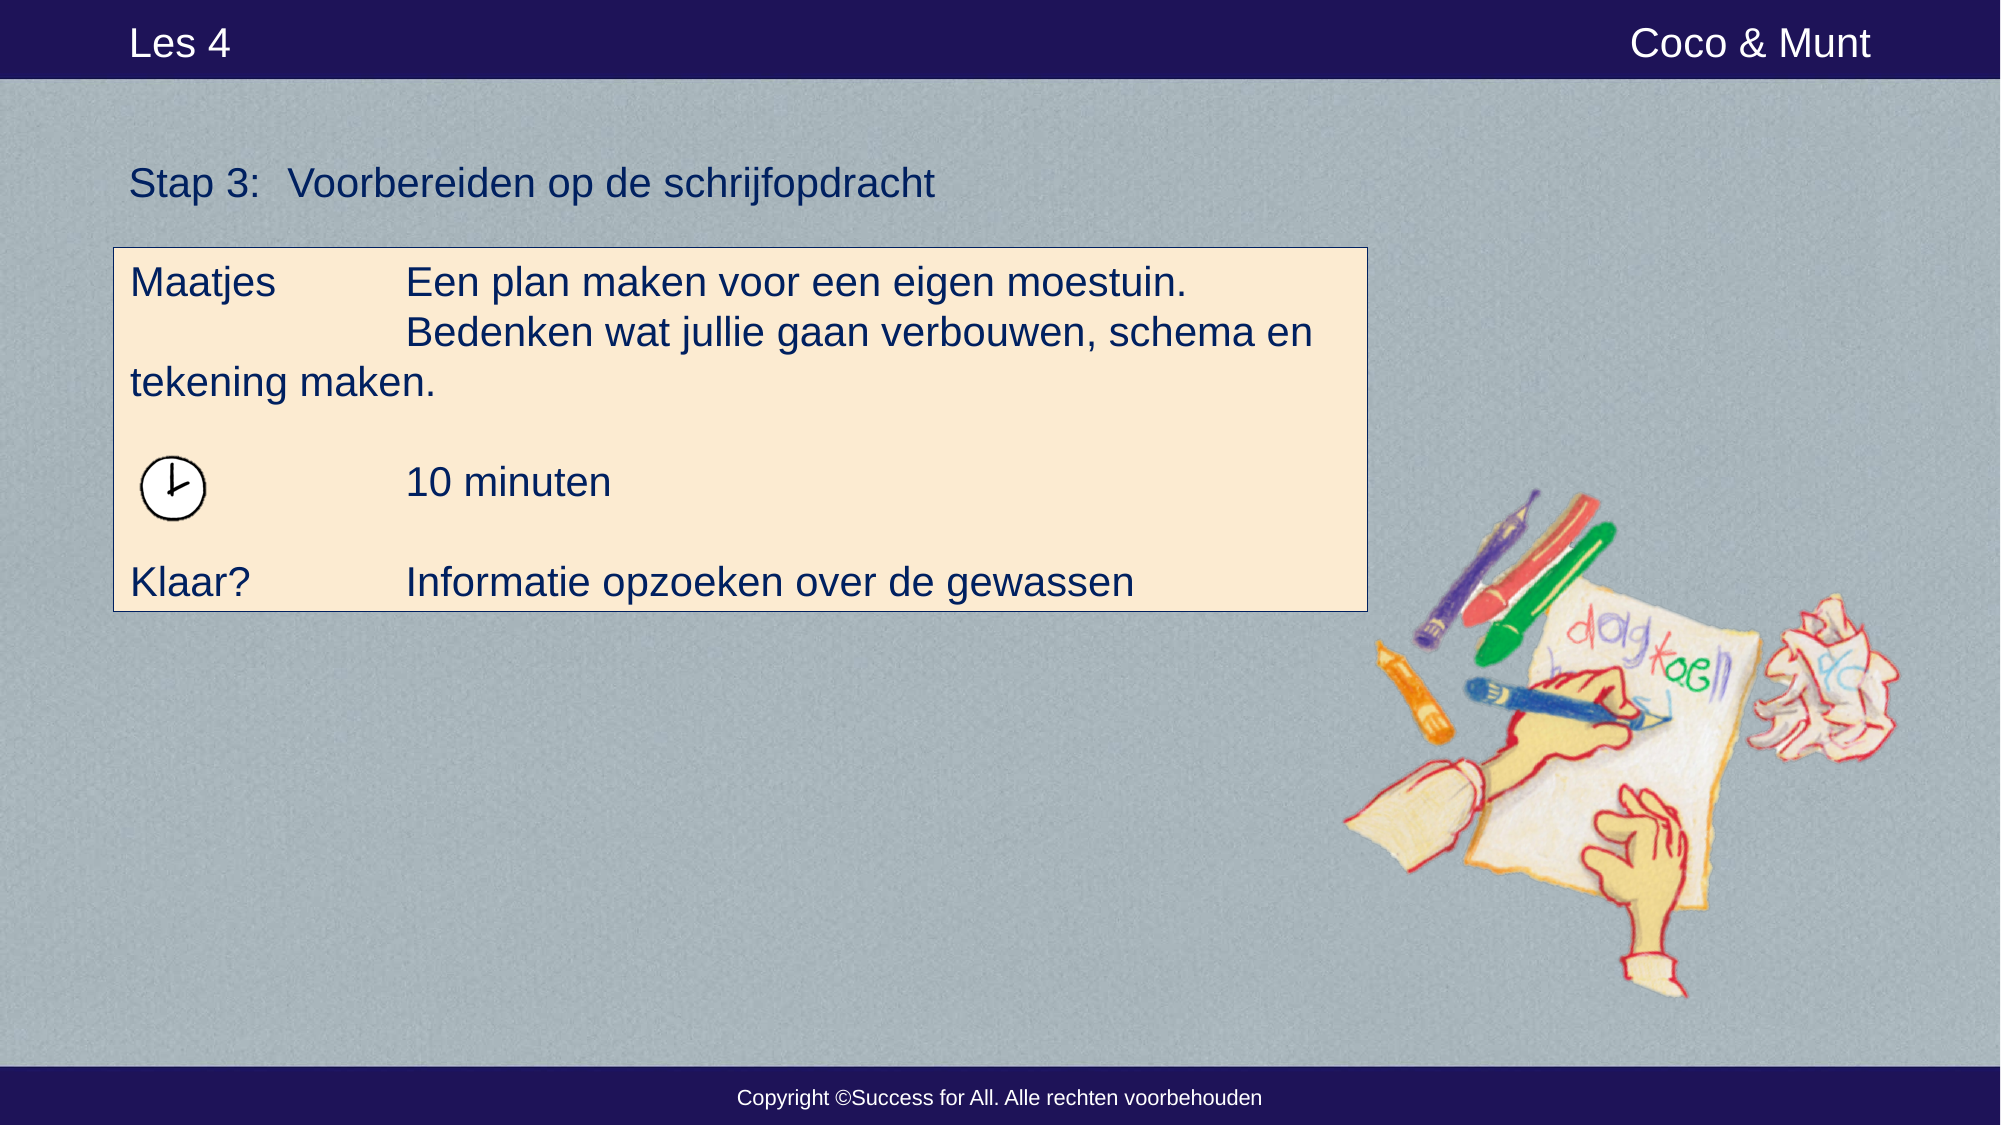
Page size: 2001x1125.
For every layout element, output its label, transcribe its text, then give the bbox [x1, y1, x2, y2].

text_box Stap 3: Voorbereiden op de schrijfopdracht [113, 148, 1301, 214]
text_box Coco & Munt [999, 8, 1886, 73]
text_box Copyright ©Success for All. Alle rechten voorbehouden [0, 1076, 2000, 1125]
text_box Maatjes Een plan maken voor een eigen moestuin. Bedenken wat jullie gaan verbouwen, schema en tekening maken. 10 minuten Klaar? Informatie opzoeken over de gewassen [113, 247, 1368, 612]
picture [0, 0, 2001, 1125]
text_box Les 4 [114, 8, 354, 73]
